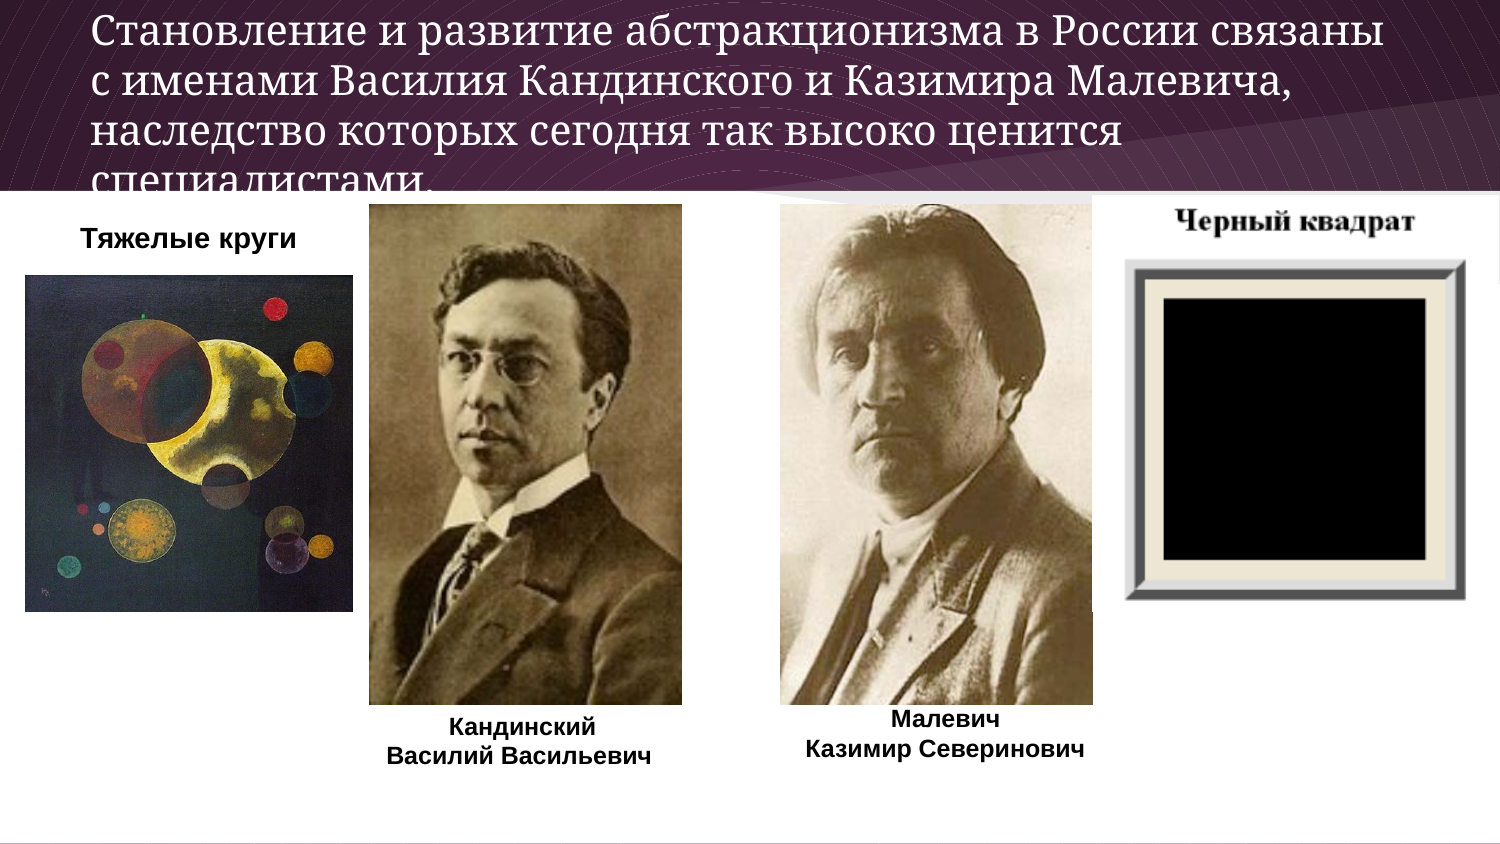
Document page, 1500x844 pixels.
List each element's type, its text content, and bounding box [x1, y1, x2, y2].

text_box Тяжелые круги [25, 204, 353, 274]
text_box Кандинский Василий Васильевич [371, 713, 675, 805]
picture [780, 195, 1500, 705]
text_box Малевич Казимир Северинович [781, 687, 1110, 787]
picture [24, 275, 353, 612]
title Становление и развитие абстракционизма в России связаны с именами Василия Кандинского и Казимира Малевича, наследство которых сегодня так высоко ценится специалистами. [75, 33, 1425, 175]
picture [369, 204, 682, 705]
